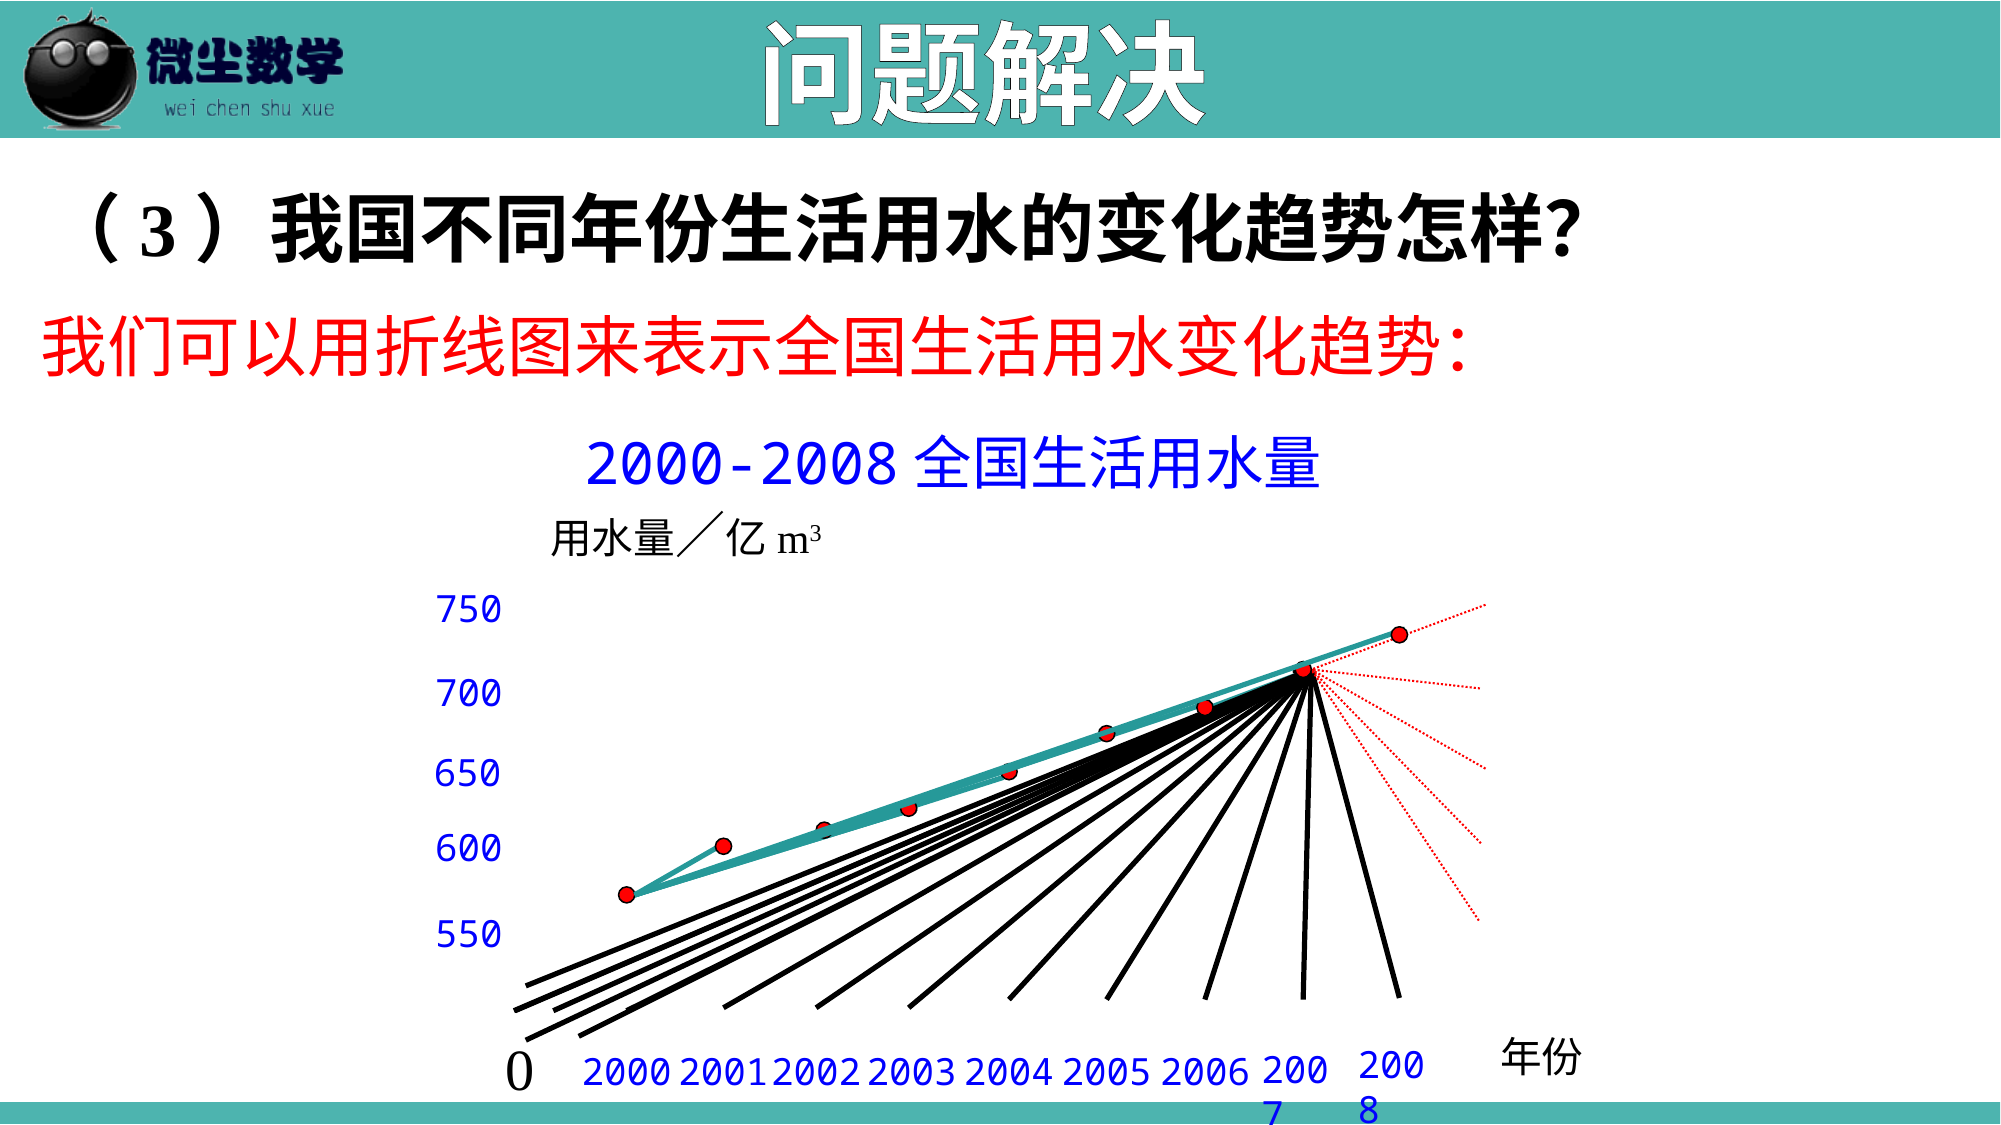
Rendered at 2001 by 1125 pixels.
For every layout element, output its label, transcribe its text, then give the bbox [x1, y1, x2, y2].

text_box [421, 408, 1659, 1118]
text_box （3）我国不同年份生活用水的变化趋势怎样？ [31, 160, 1659, 280]
text_box 问题解决 [742, 0, 1223, 146]
text_box 我们可以用折线图来表示全国生活用水变化趋势： [0, 297, 1751, 392]
picture [0, 1, 2001, 1124]
